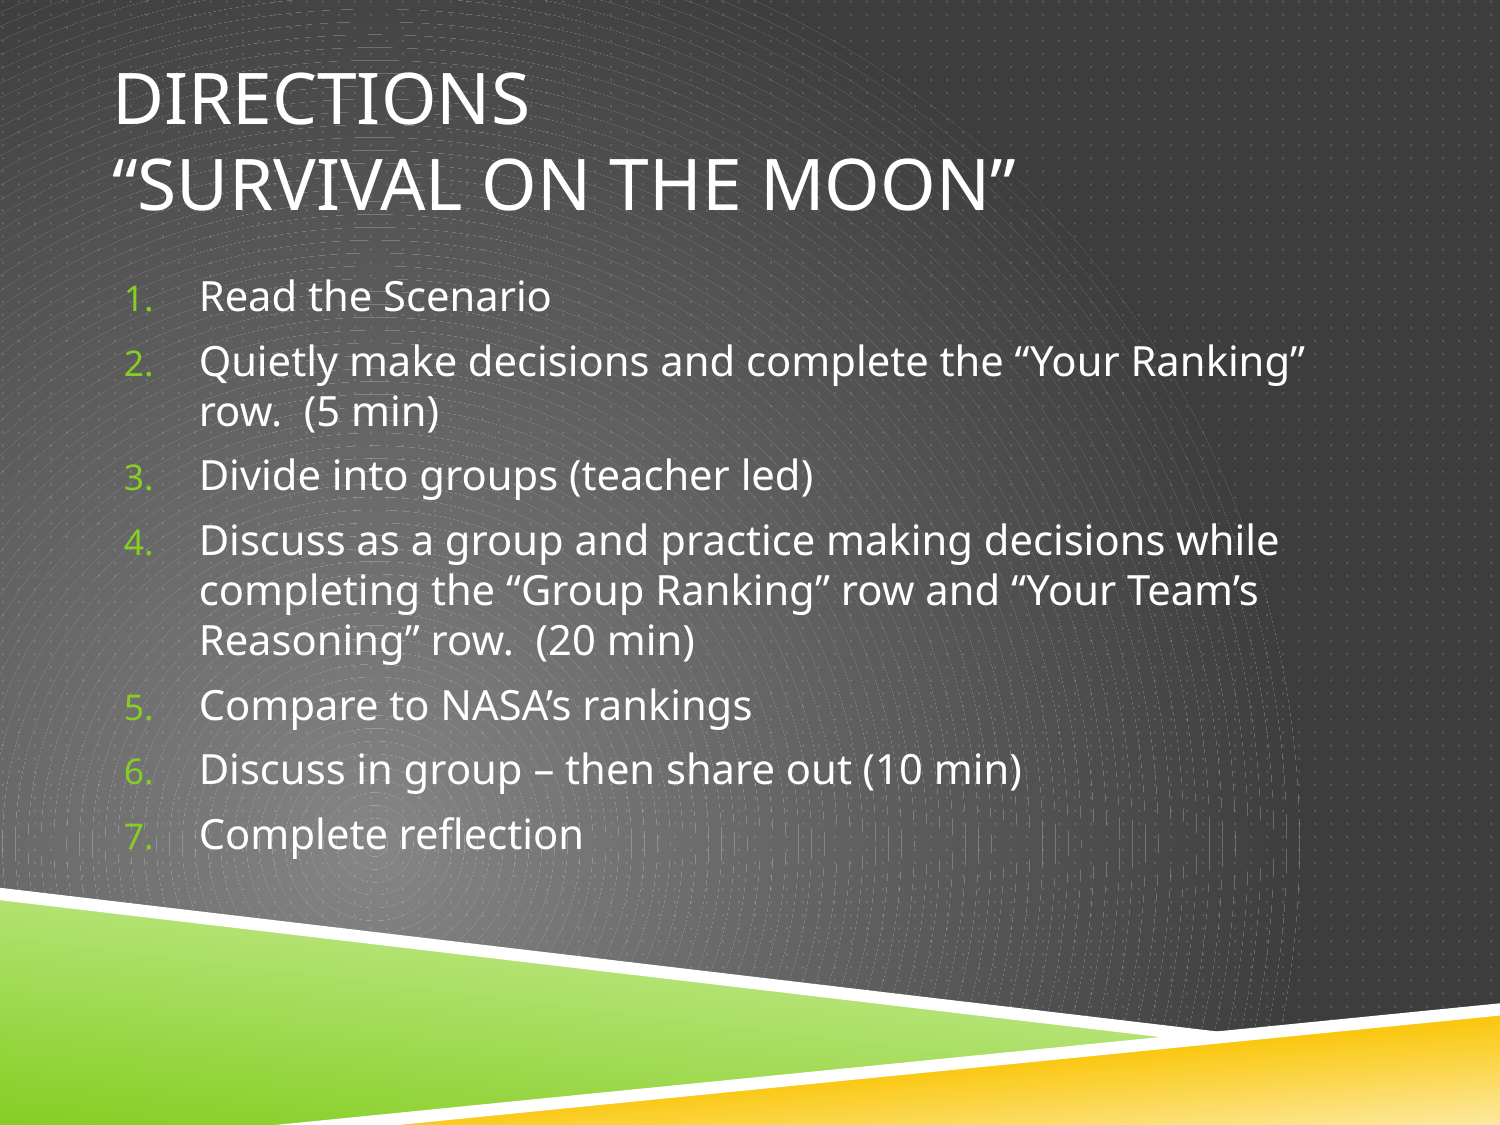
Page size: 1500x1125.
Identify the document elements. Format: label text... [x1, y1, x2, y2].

title Directions “Survival on the moon” [112, 45, 1388, 233]
list Read the Scenario Quietly make decisions and complete the “Your Ranking” row. (5 min) Divide into groups (teacher led) Discuss as a group and practice making decisions while completing the “Group Ranking” row and “Your Team’s Reasoning” row. (20 min) Compare to NASA’s rankings Discuss in group – then share out (10 min) Complete reflection [112, 262, 1388, 875]
